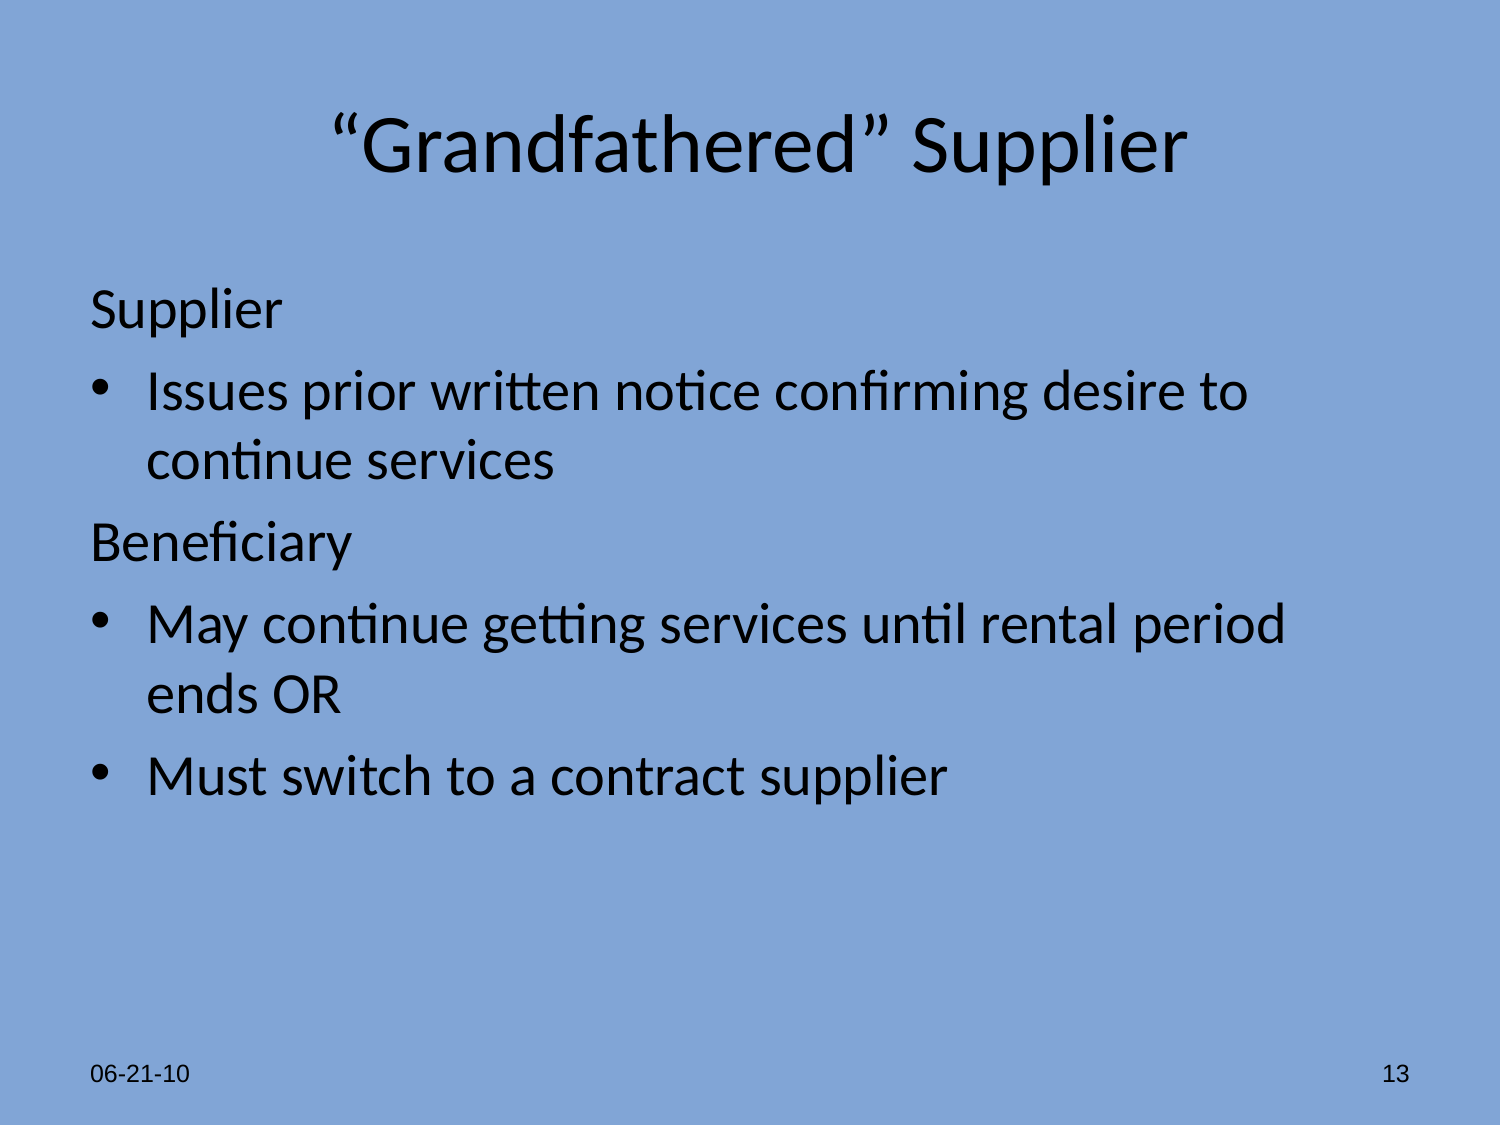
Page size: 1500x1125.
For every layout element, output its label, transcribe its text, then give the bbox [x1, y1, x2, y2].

list Supplier Issues prior written notice confirming desire to continue services Beneficiary May continue getting services until rental period ends OR Must switch to a contract supplier [74, 262, 1426, 1006]
slide_number 13 [1074, 1042, 1425, 1103]
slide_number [75, 1042, 425, 1103]
title “Grandfathered” Supplier [74, 44, 1426, 233]
